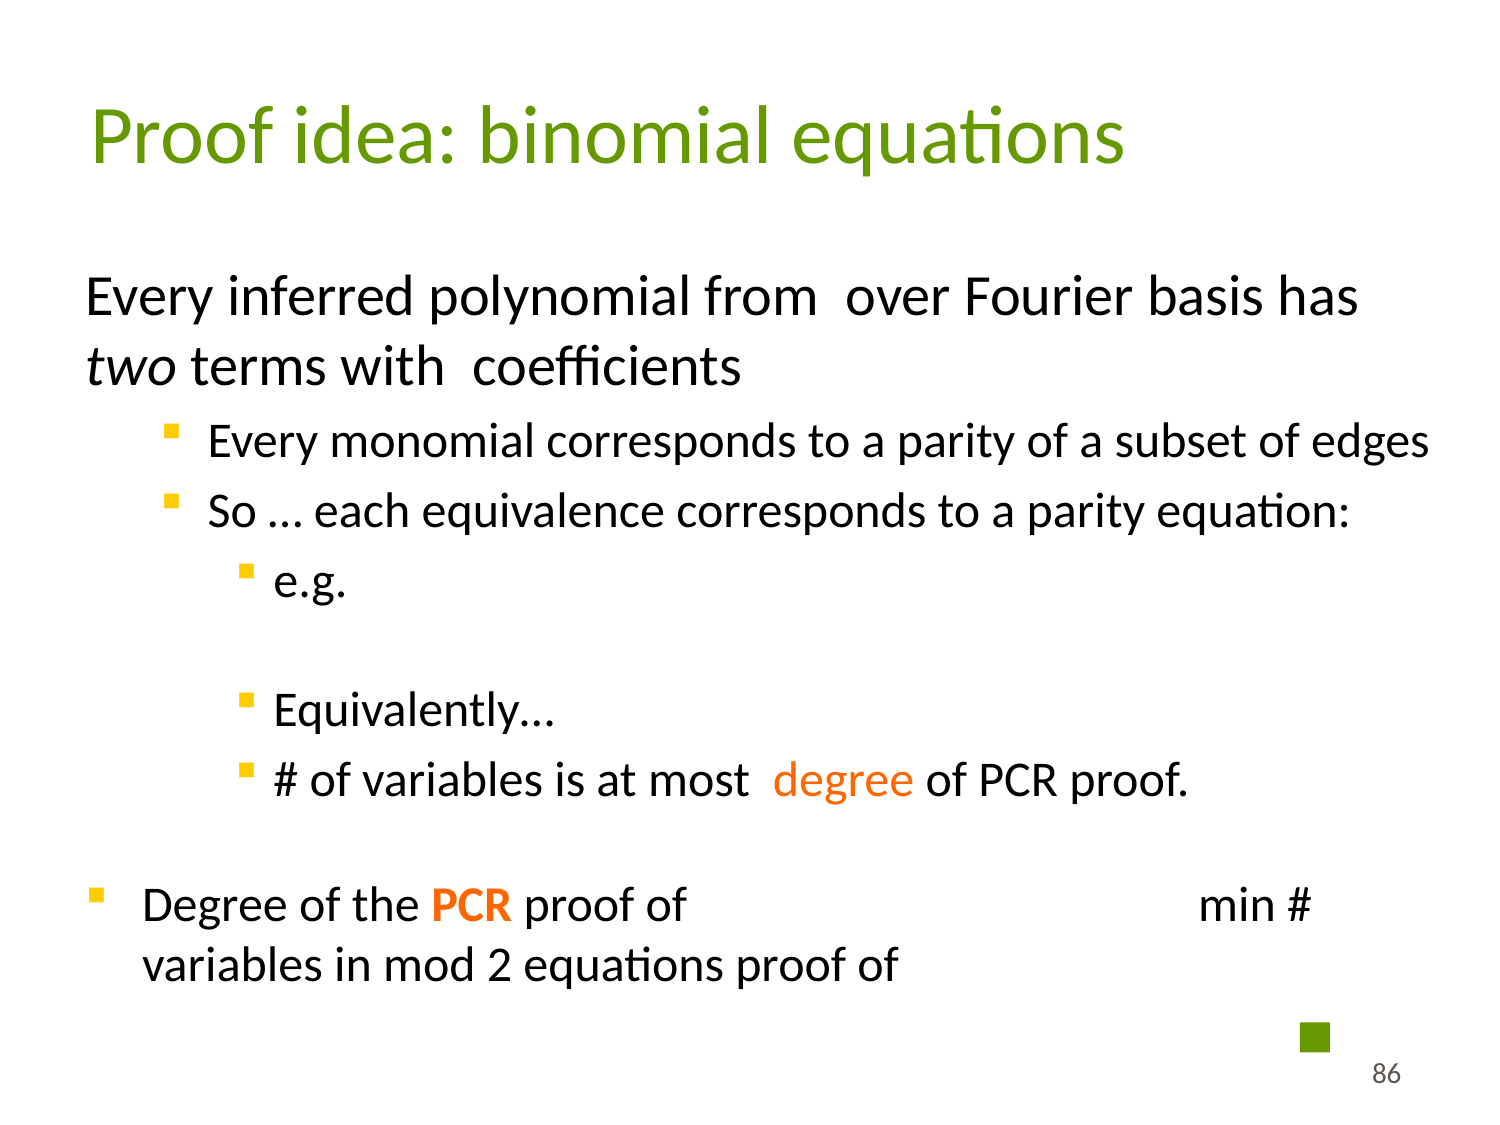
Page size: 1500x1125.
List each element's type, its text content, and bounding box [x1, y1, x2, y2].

title Proof idea: binomial equations [75, 37, 1350, 188]
slide_number 86 [1104, 1037, 1417, 1097]
text_box [1299, 1022, 1330, 1053]
